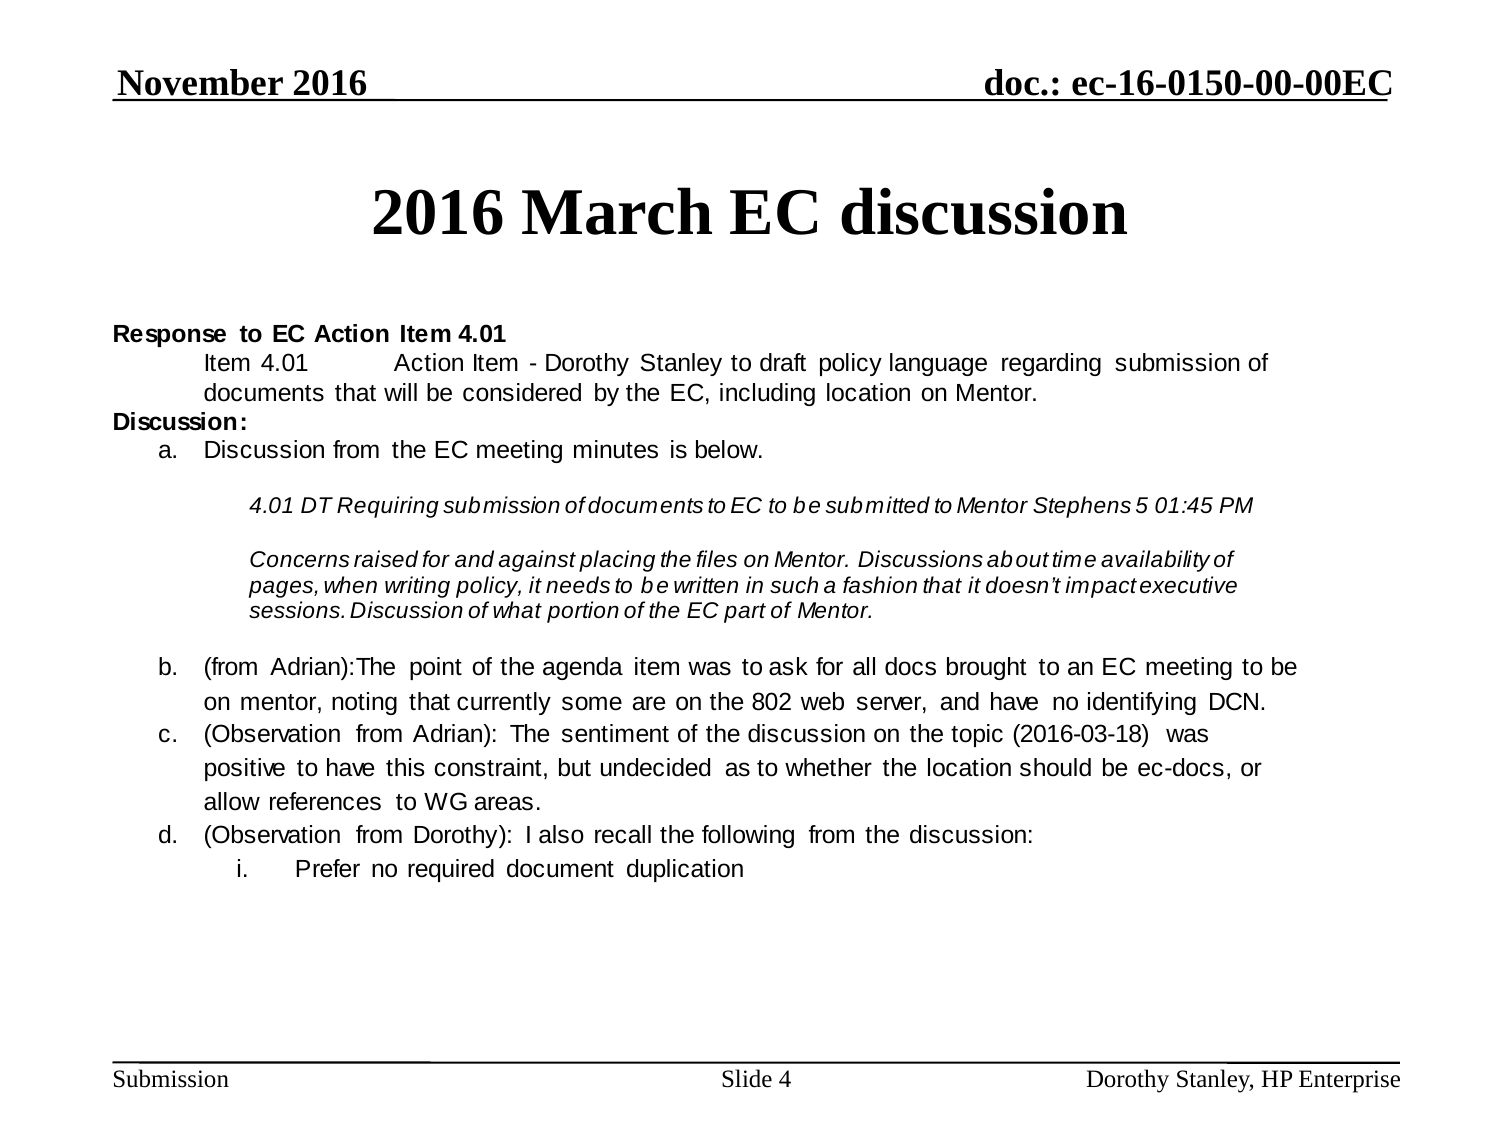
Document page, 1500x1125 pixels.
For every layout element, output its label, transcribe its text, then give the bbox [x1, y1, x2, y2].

picture [112, 319, 1300, 914]
title 2016 March EC discussion [112, 111, 1388, 303]
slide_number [116, 58, 507, 104]
footer Dorothy Stanley, HP Enterprise [1031, 1061, 1402, 1093]
slide_number Slide 4 [712, 1061, 800, 1123]
